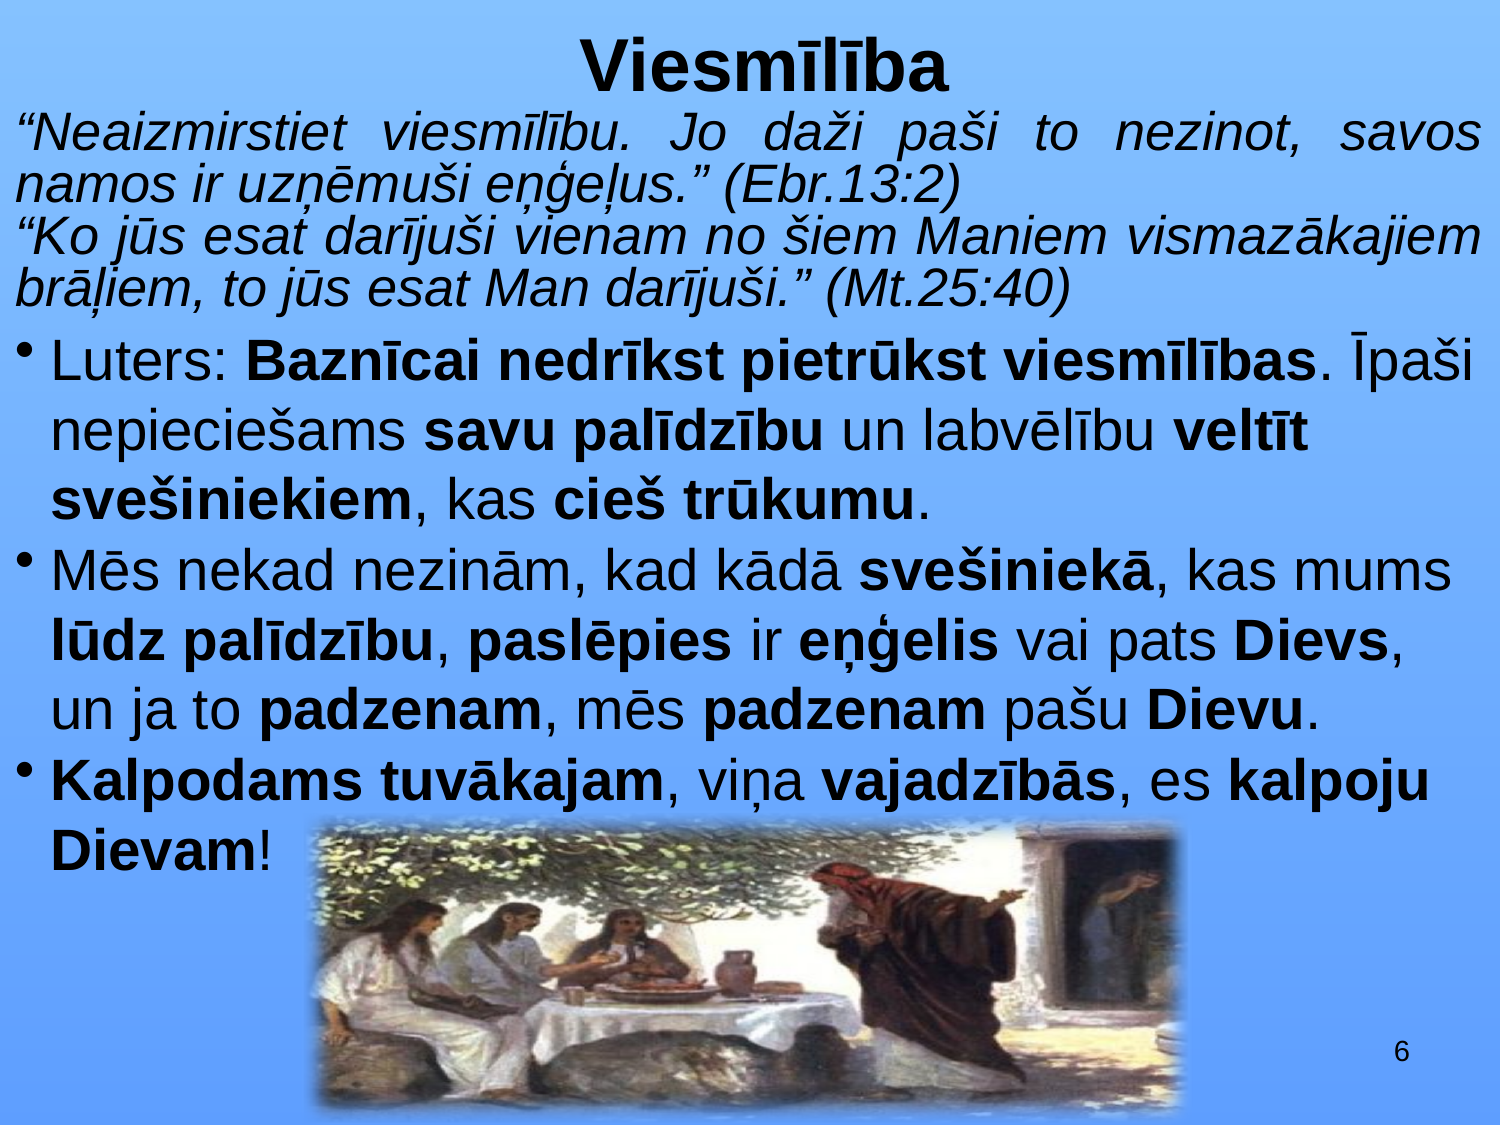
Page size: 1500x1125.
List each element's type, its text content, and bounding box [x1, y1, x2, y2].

list “Neaizmirstiet viesmīlību. Jo daži paši to nezinot, savos namos ir uzņēmuši eņģeļus.” (Ebr.13:2) “Ko jūs esat darījuši vienam no šiem Maniem vismazākajiem brāļiem, to jūs esat Man darījuši.” (Mt.25:40) [0, 101, 1500, 280]
picture [300, 810, 1194, 1125]
title Viesmīlība [29, 0, 1500, 150]
text_box Luters: Baznīcai nedrīkst pietrūkst viesmīlības. Īpaši nepieciešams savu palīdzību un labvēlību veltīt svešiniekiem, kas cieš trūkumu. Mēs nekad nezinām, kad kādā svešiniekā, kas mums lūdz palīdzību, paslēpies ir eņģelis vai pats Dievs, un ja to padzenam, mēs padzenam pašu Dievu. Kalpodams tuvākajam, viņa vajadzībās, es kalpoju Dievam! [0, 314, 1500, 889]
slide_number 6 [1198, 1024, 1426, 1103]
